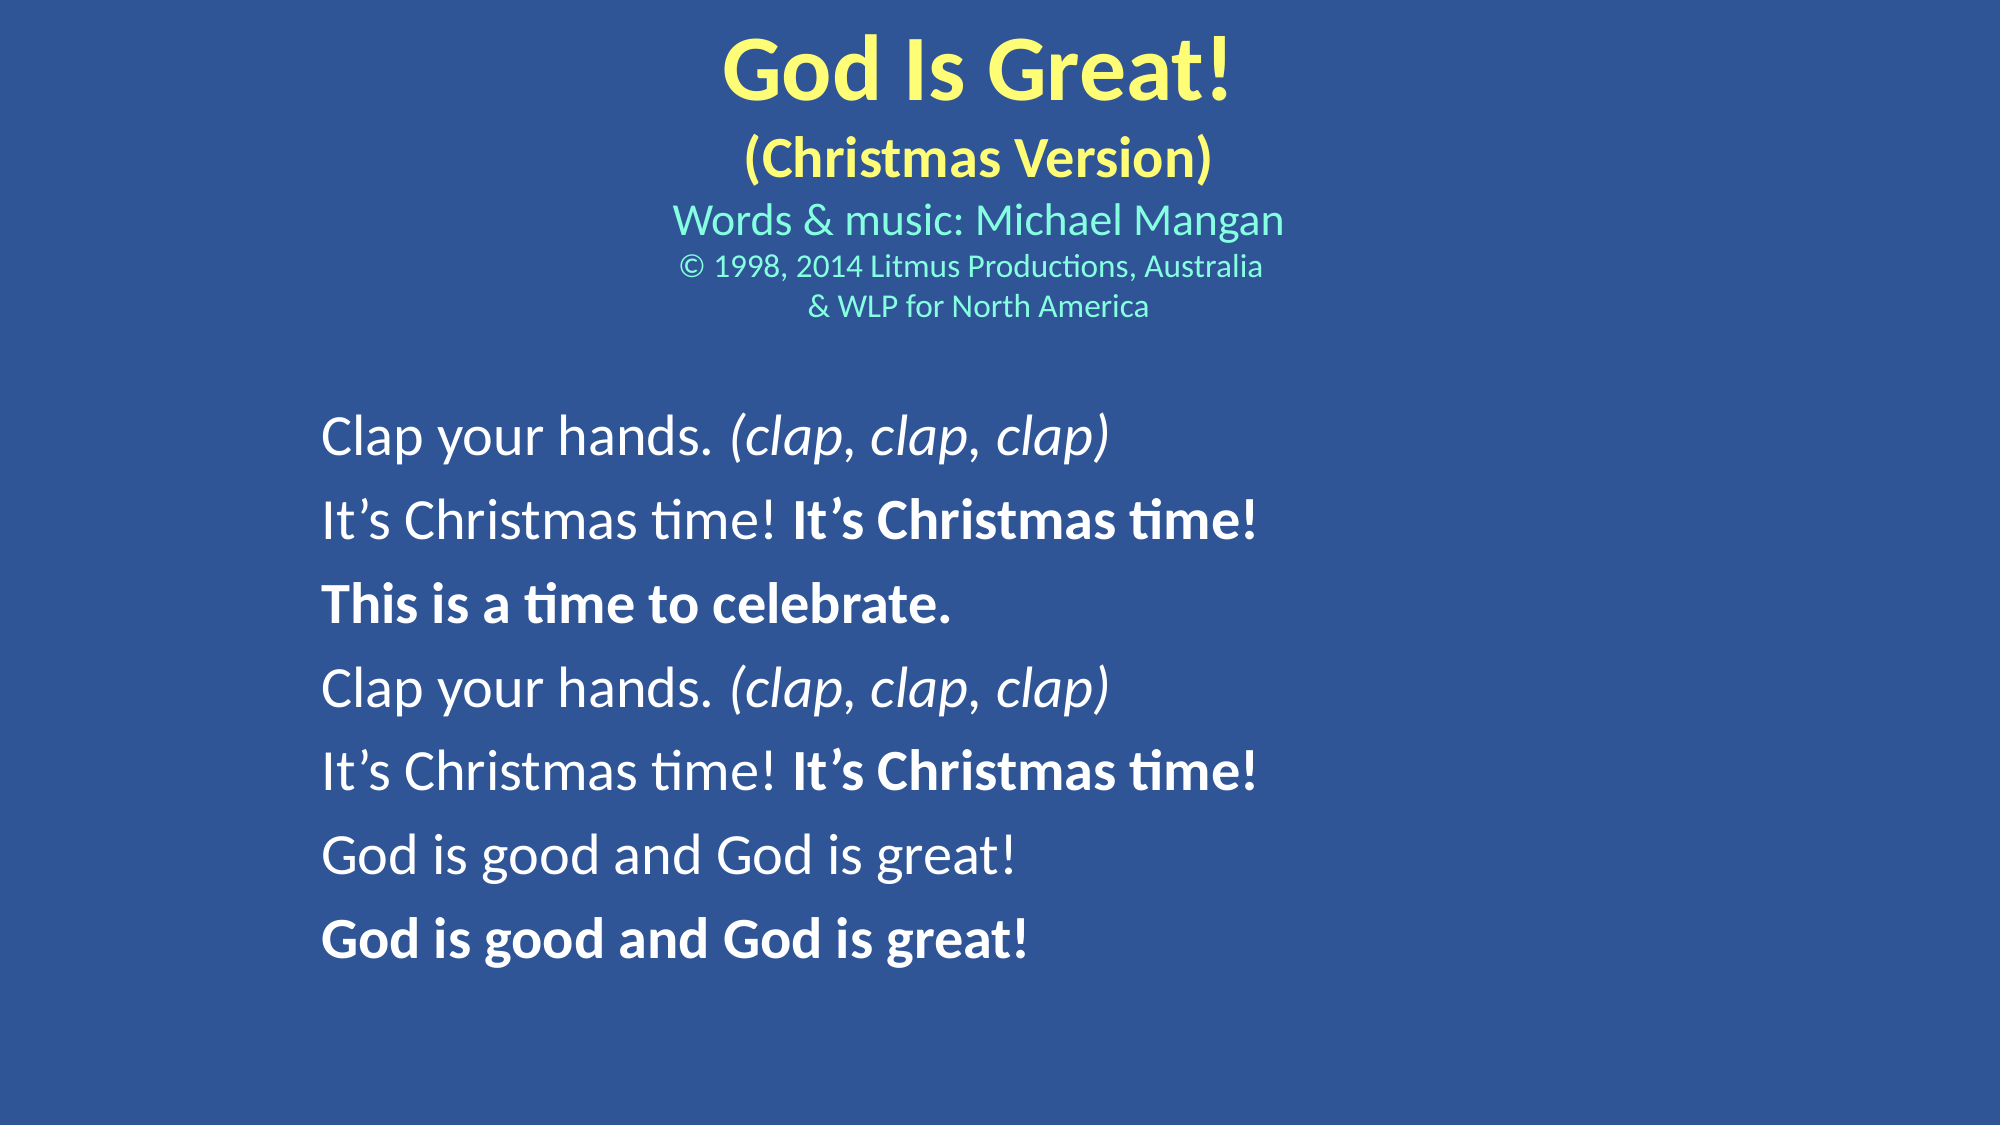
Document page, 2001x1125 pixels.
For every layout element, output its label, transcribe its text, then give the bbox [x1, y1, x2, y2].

text_box God Is Great! (Christmas Version) Words & music: Michael Mangan © 1998, 2014 Litmus Productions, Australia & WLP for North America [291, 0, 1667, 345]
list Clap your hands. (clap, clap, clap) It’s Christmas time! It’s Christmas time! This is a time to celebrate. Clap your hands. (clap, clap, clap) It’s Christmas time! It’s Christmas time! God is good and God is great! God is good and God is great! [306, 397, 1694, 1000]
